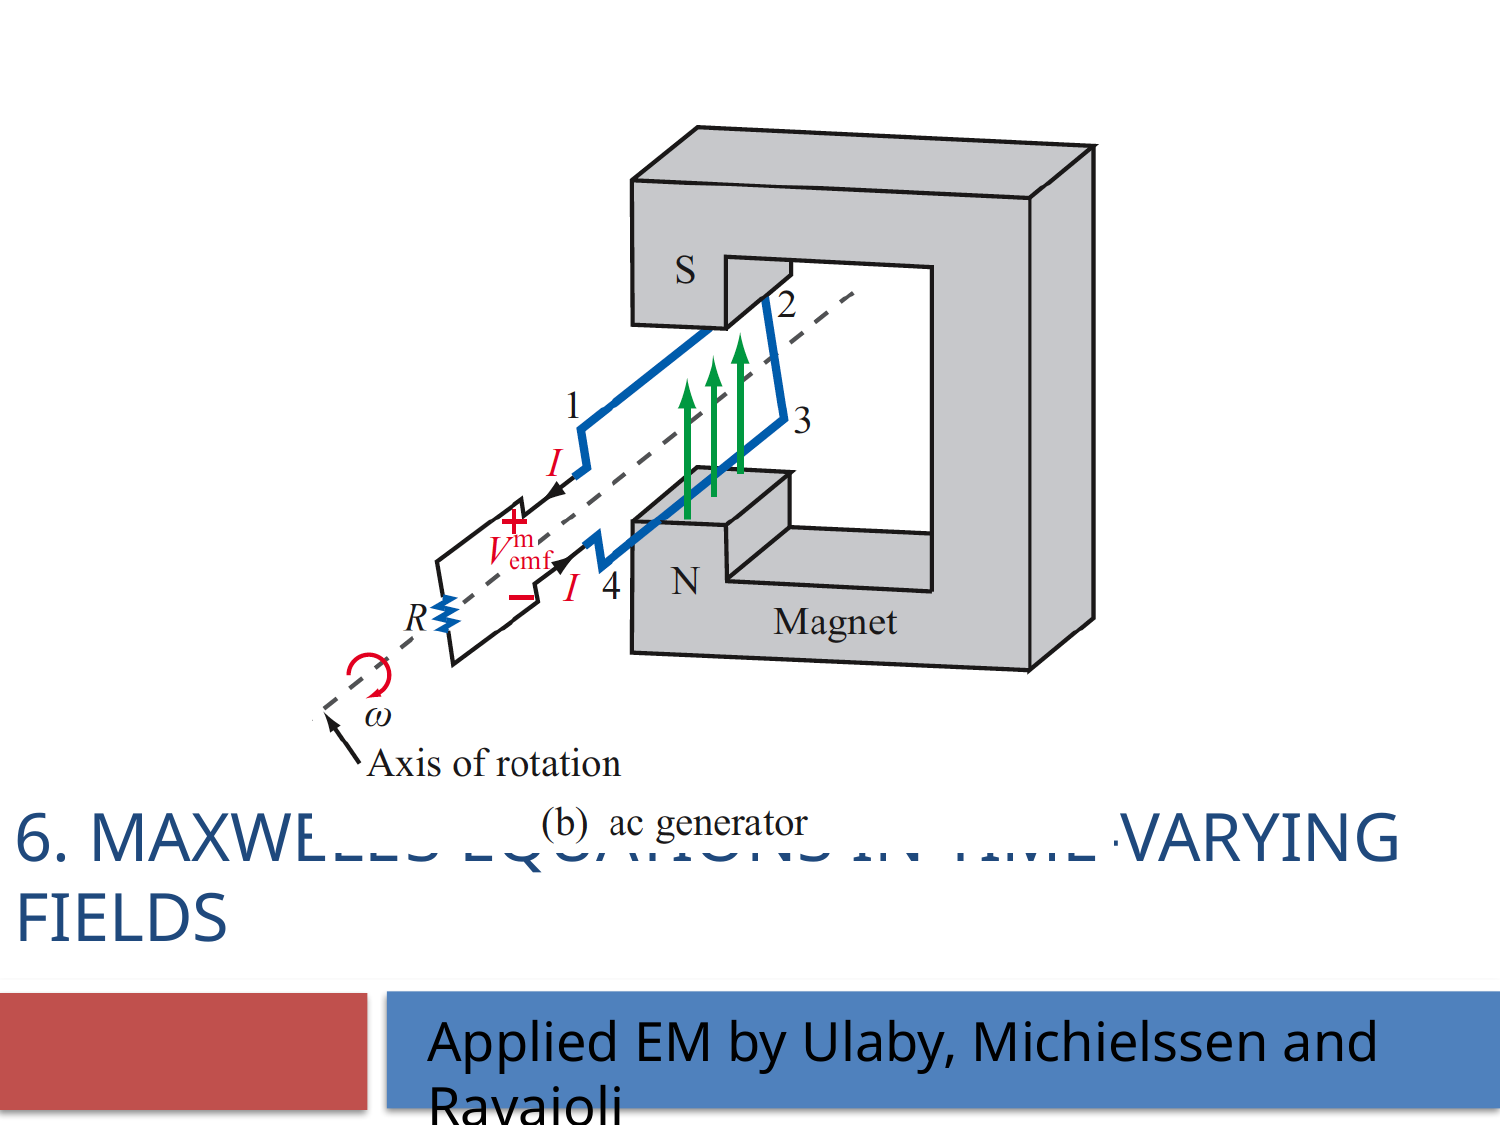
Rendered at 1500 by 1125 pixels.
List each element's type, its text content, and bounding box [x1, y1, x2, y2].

subtitle [387, 992, 1488, 1105]
title 6. Maxwell’s Equations In Time-Varying Fields [0, 662, 1500, 963]
picture [312, 74, 1115, 853]
text_box Applied EM by Ulaby, Michielssen and Ravaioli [412, 999, 1500, 1125]
